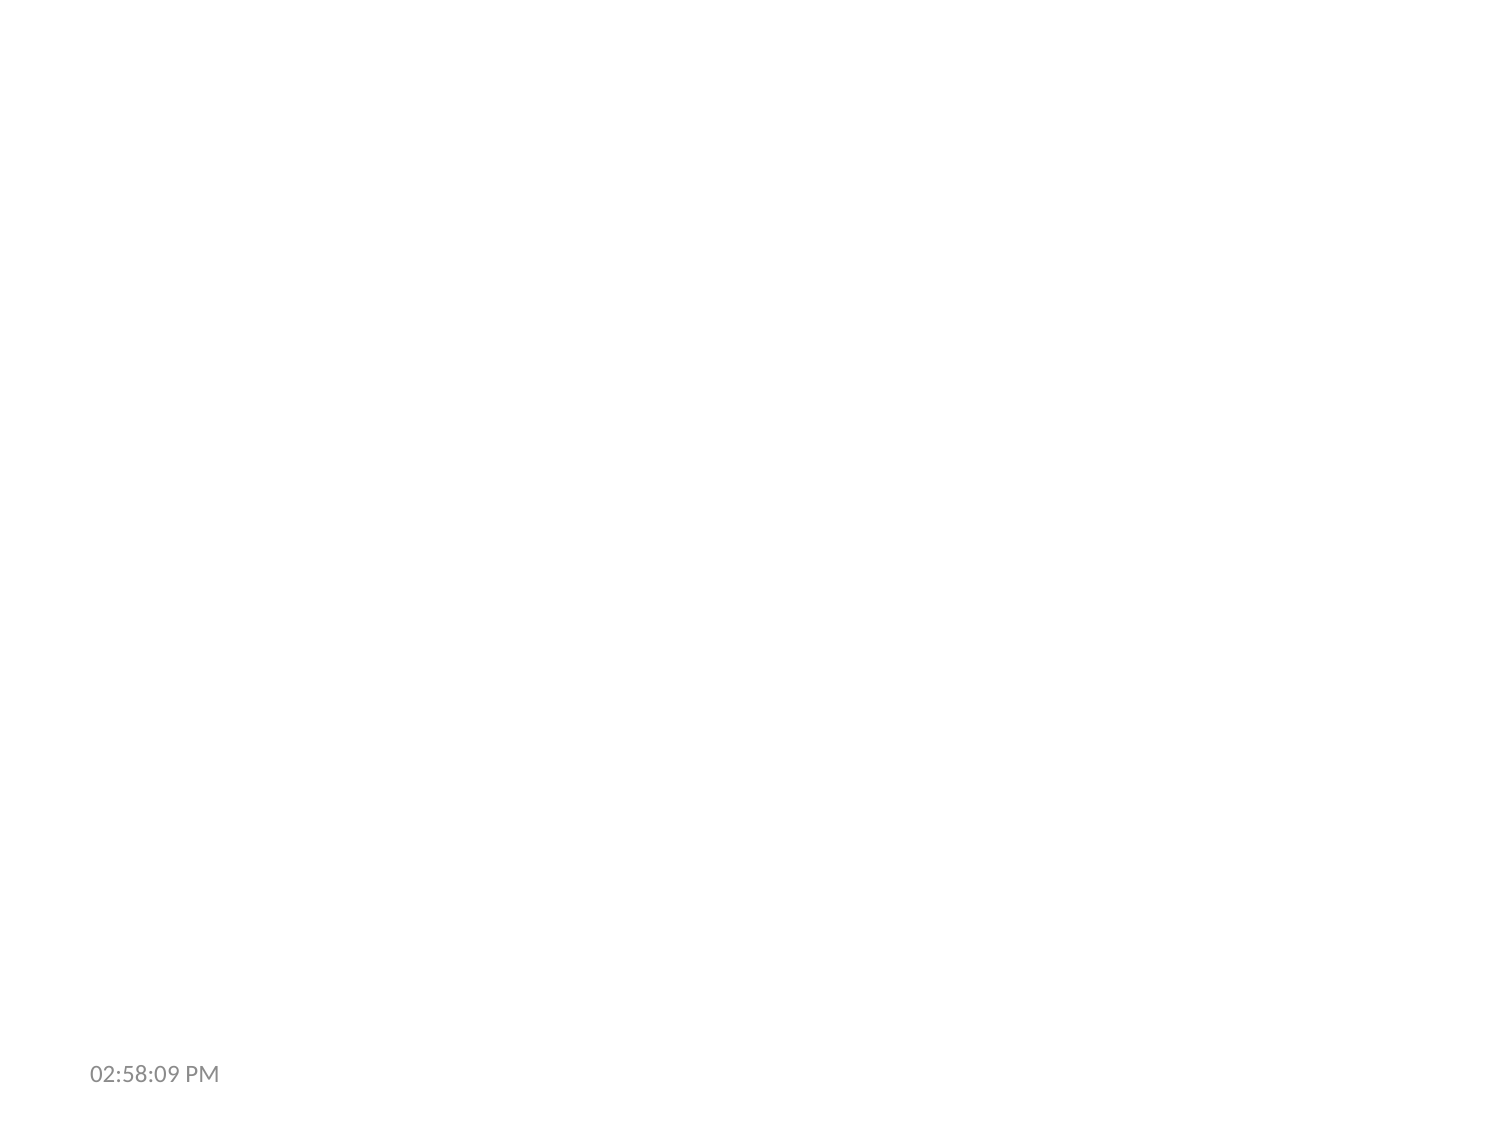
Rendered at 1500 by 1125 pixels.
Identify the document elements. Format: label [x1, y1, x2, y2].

slide_number [75, 1042, 425, 1103]
